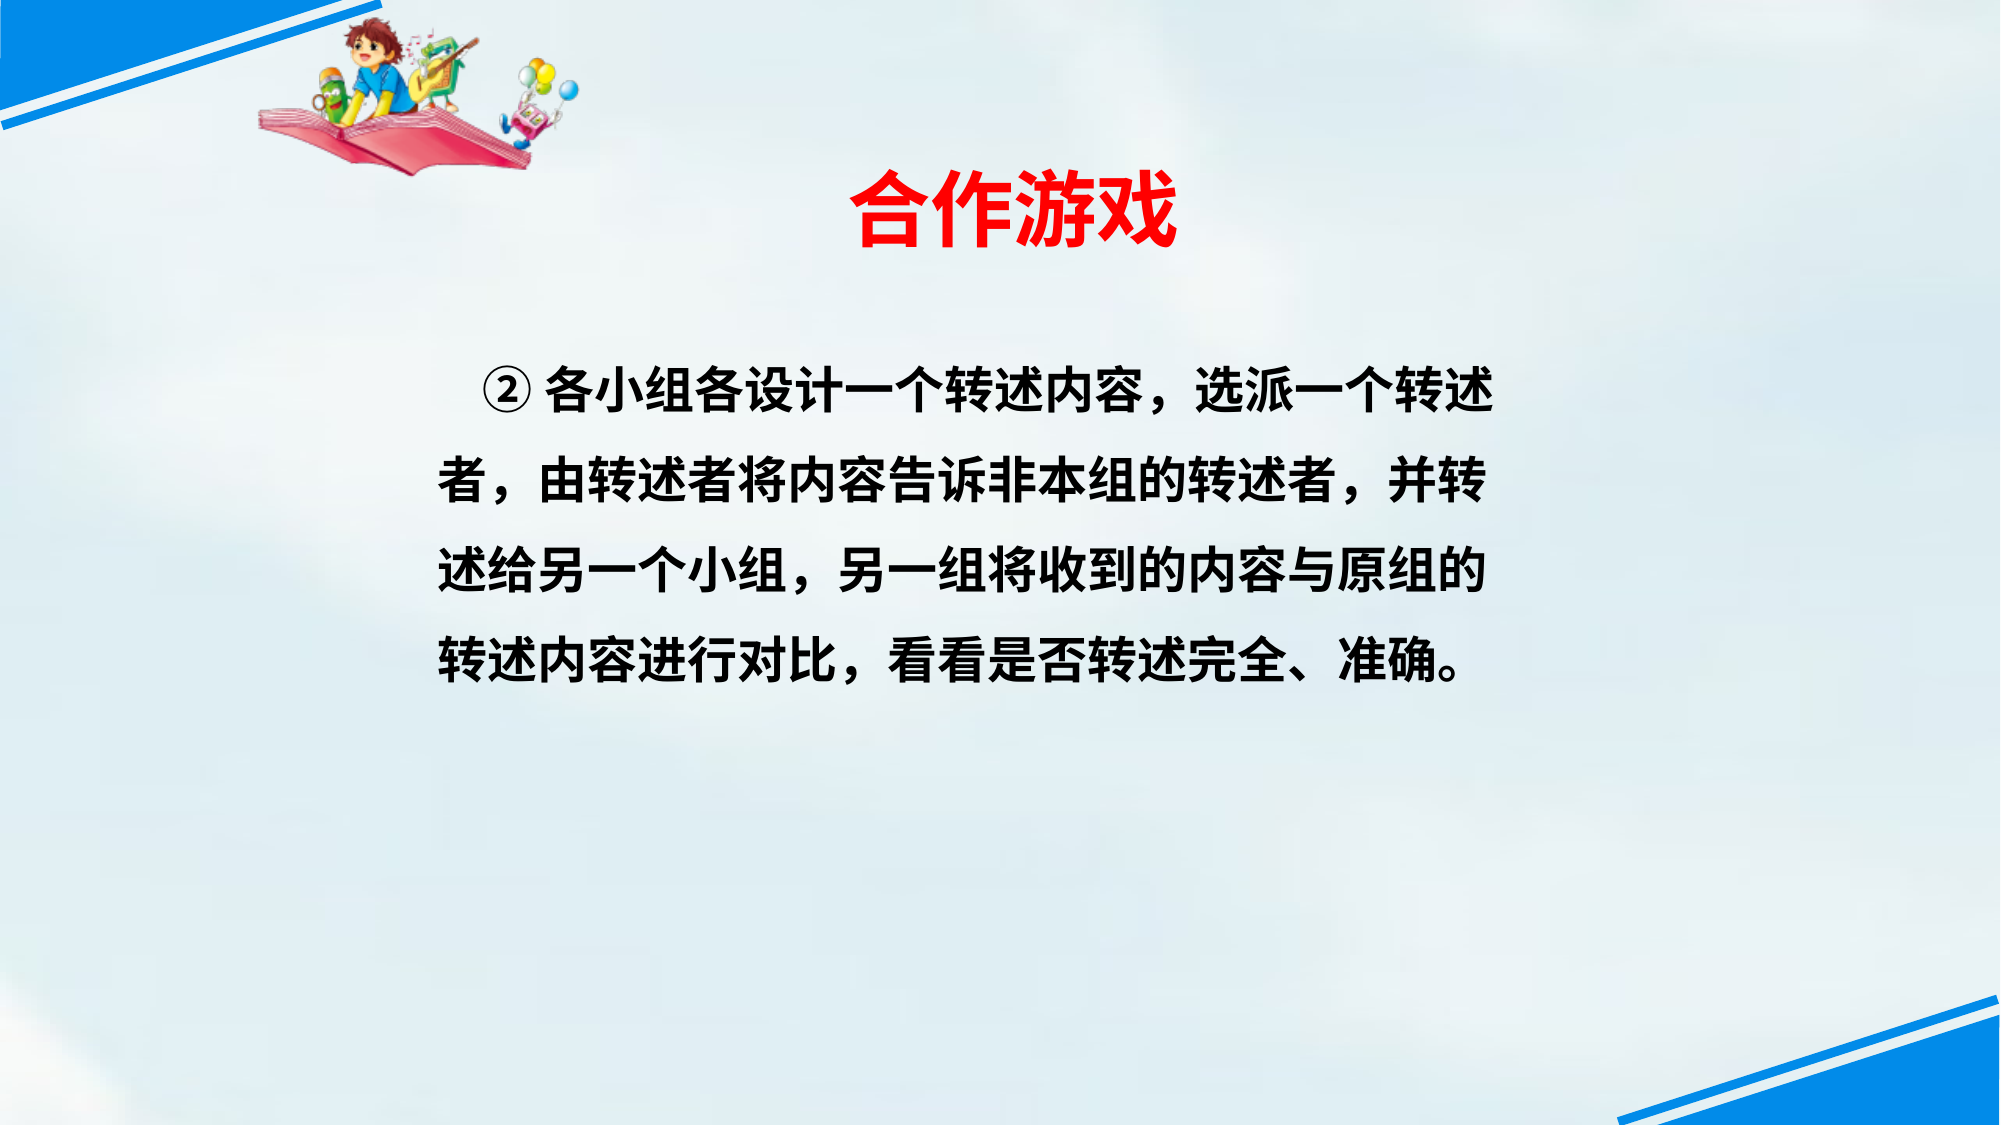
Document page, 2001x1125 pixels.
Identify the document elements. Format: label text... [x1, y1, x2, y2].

text_box 合作游戏 [782, 149, 1279, 265]
text_box ②各小组各设计一个转述内容，选派一个转述者，由转述者将内容告诉非本组的转述者，并转述给另一个小组，另一组将收到的内容与原组的转述内容进行对比，看看是否转述完全、准确。 [422, 320, 1548, 696]
picture [0, 0, 2001, 1125]
